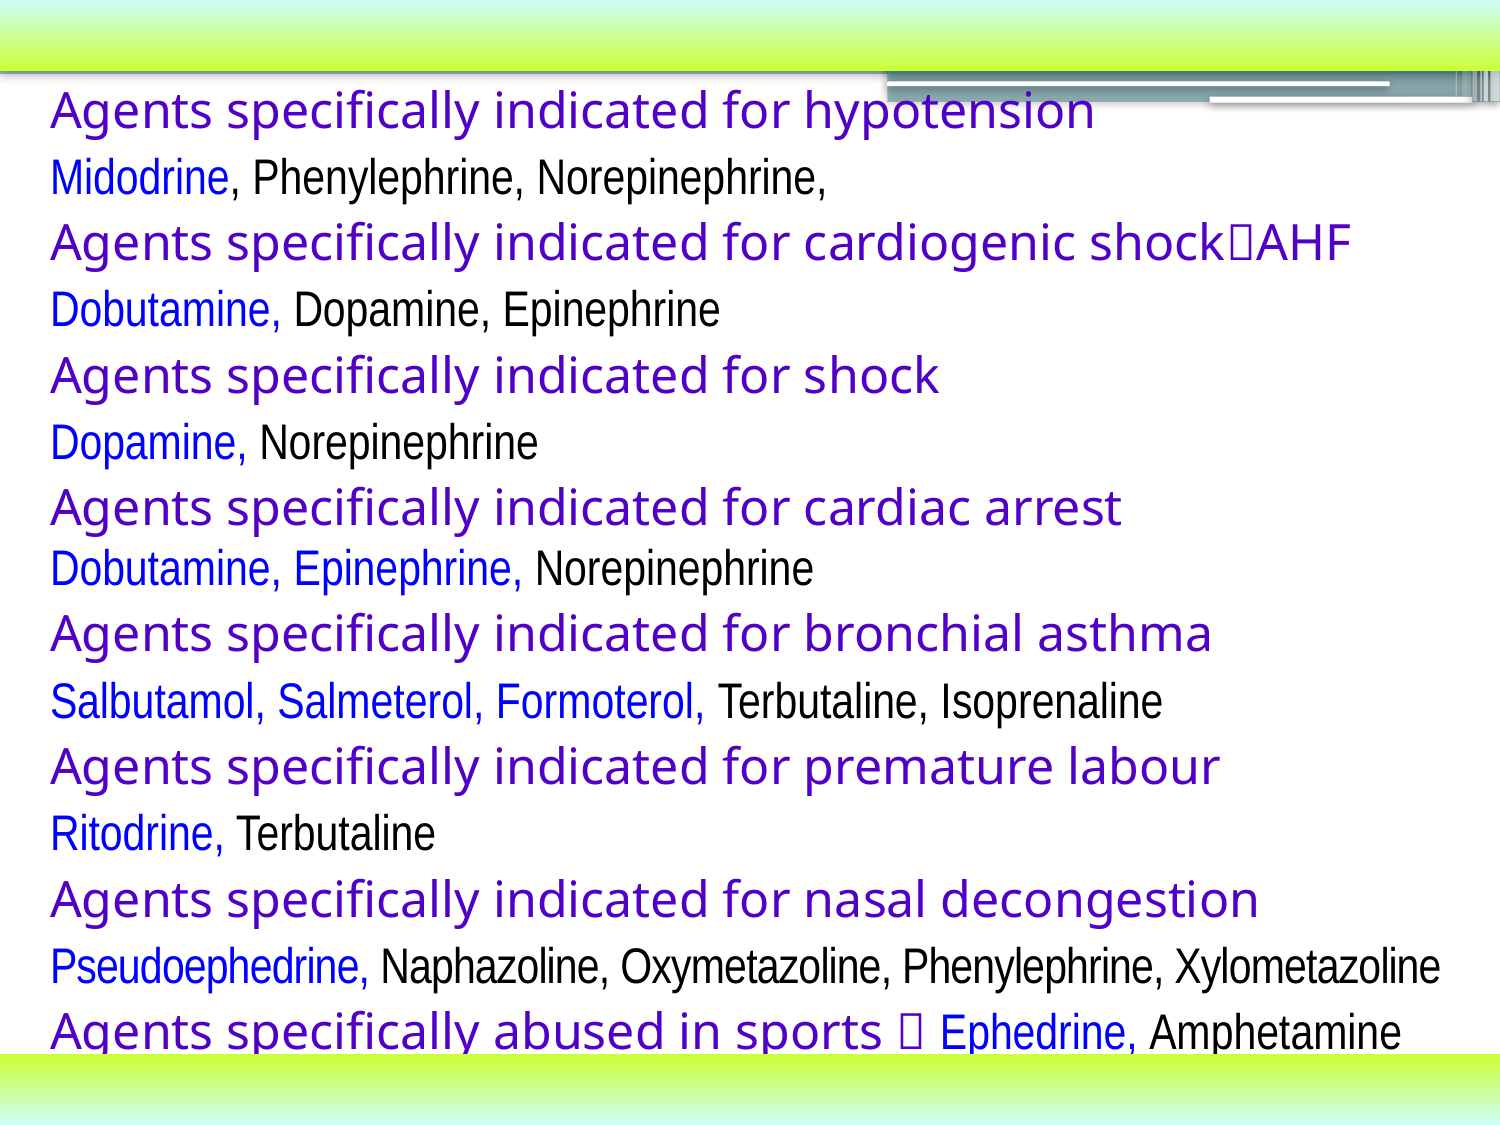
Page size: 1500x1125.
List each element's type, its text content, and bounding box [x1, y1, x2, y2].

text_box [0, 1053, 1500, 1125]
text_box Agents specifically indicated for hypotension Midodrine, Phenylephrine, Norepinephrine, Agents specifically indicated for cardiogenic shockAHF Dobutamine, Dopamine, Epinephrine Agents specifically indicated for shock Dopamine, Norepinephrine Agents specifically indicated for cardiac arrest Dobutamine, Epinephrine, Norepinephrine Agents specifically indicated for bronchial asthma Salbutamol, Salmeterol, Formoterol, Terbutaline, Isoprenaline Agents specifically indicated for premature labour Ritodrine, Terbutaline Agents specifically indicated for nasal decongestion Pseudoephedrine, Naphazoline, Oxymetazoline, Phenylephrine, Xylometazoline Agents specifically abused in sports  Ephedrine, Amphetamine [35, 70, 1500, 1053]
text_box [0, 0, 1500, 72]
